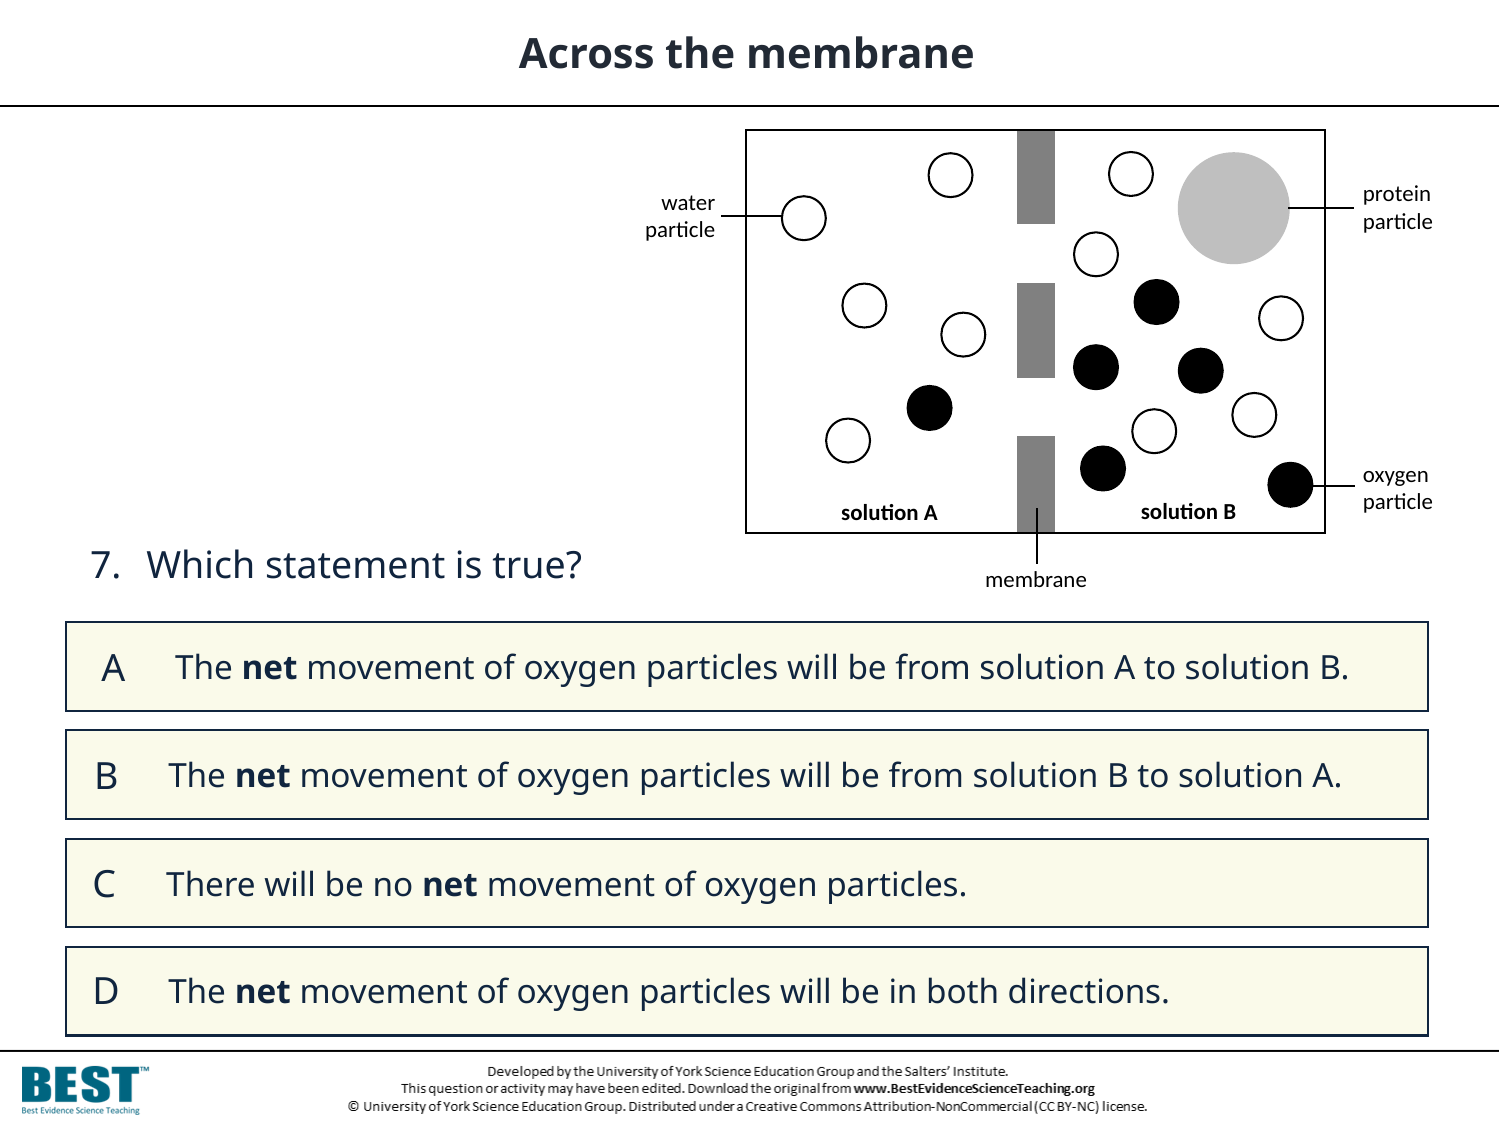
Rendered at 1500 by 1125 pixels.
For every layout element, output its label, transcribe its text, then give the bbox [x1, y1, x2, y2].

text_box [594, 129, 1484, 597]
text_box Across the membrane [23, 4, 1471, 99]
picture [0, 105, 1500, 1125]
